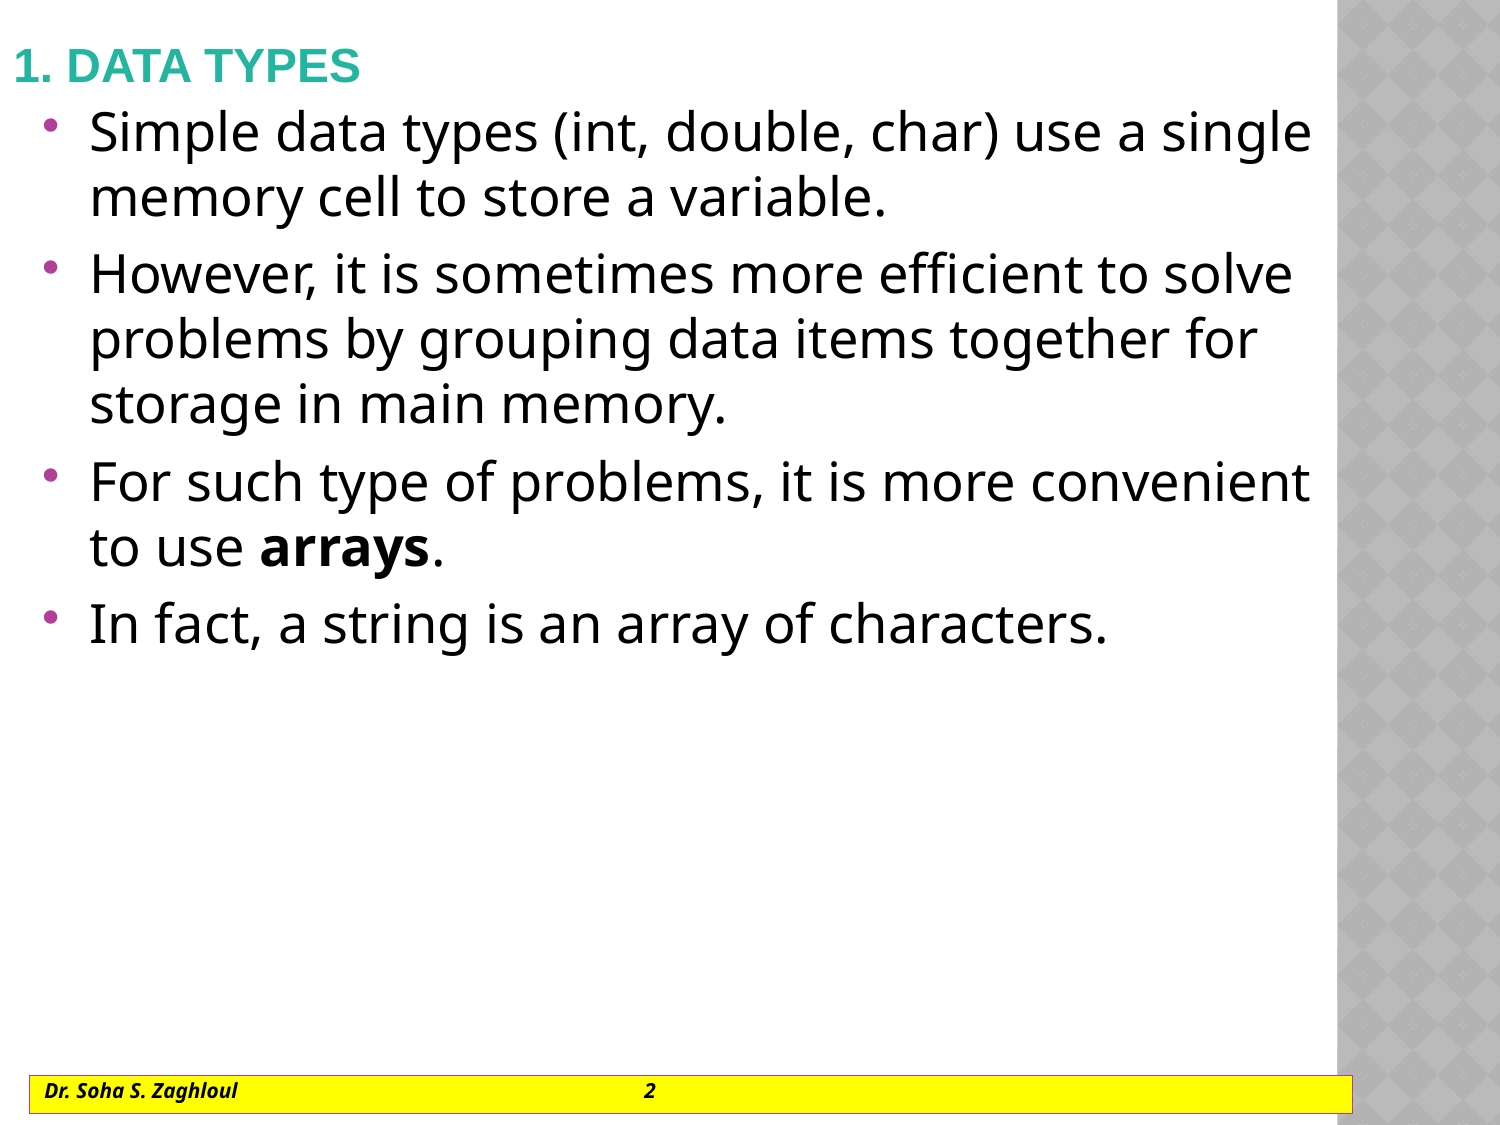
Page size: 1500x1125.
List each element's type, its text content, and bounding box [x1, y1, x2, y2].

text_box Dr. Soha S. Zaghloul 2 [29, 1075, 1353, 1114]
title 1. DATA TYPES [5, 19, 1341, 93]
list Simple data types (int, double, char) use a single memory cell to store a variable. However, it is sometimes more efficient to solve problems by grouping data items together for storage in main memory. For such type of problems, it is more convenient to use arrays. In fact, a string is an array of characters. [29, 93, 1341, 1059]
